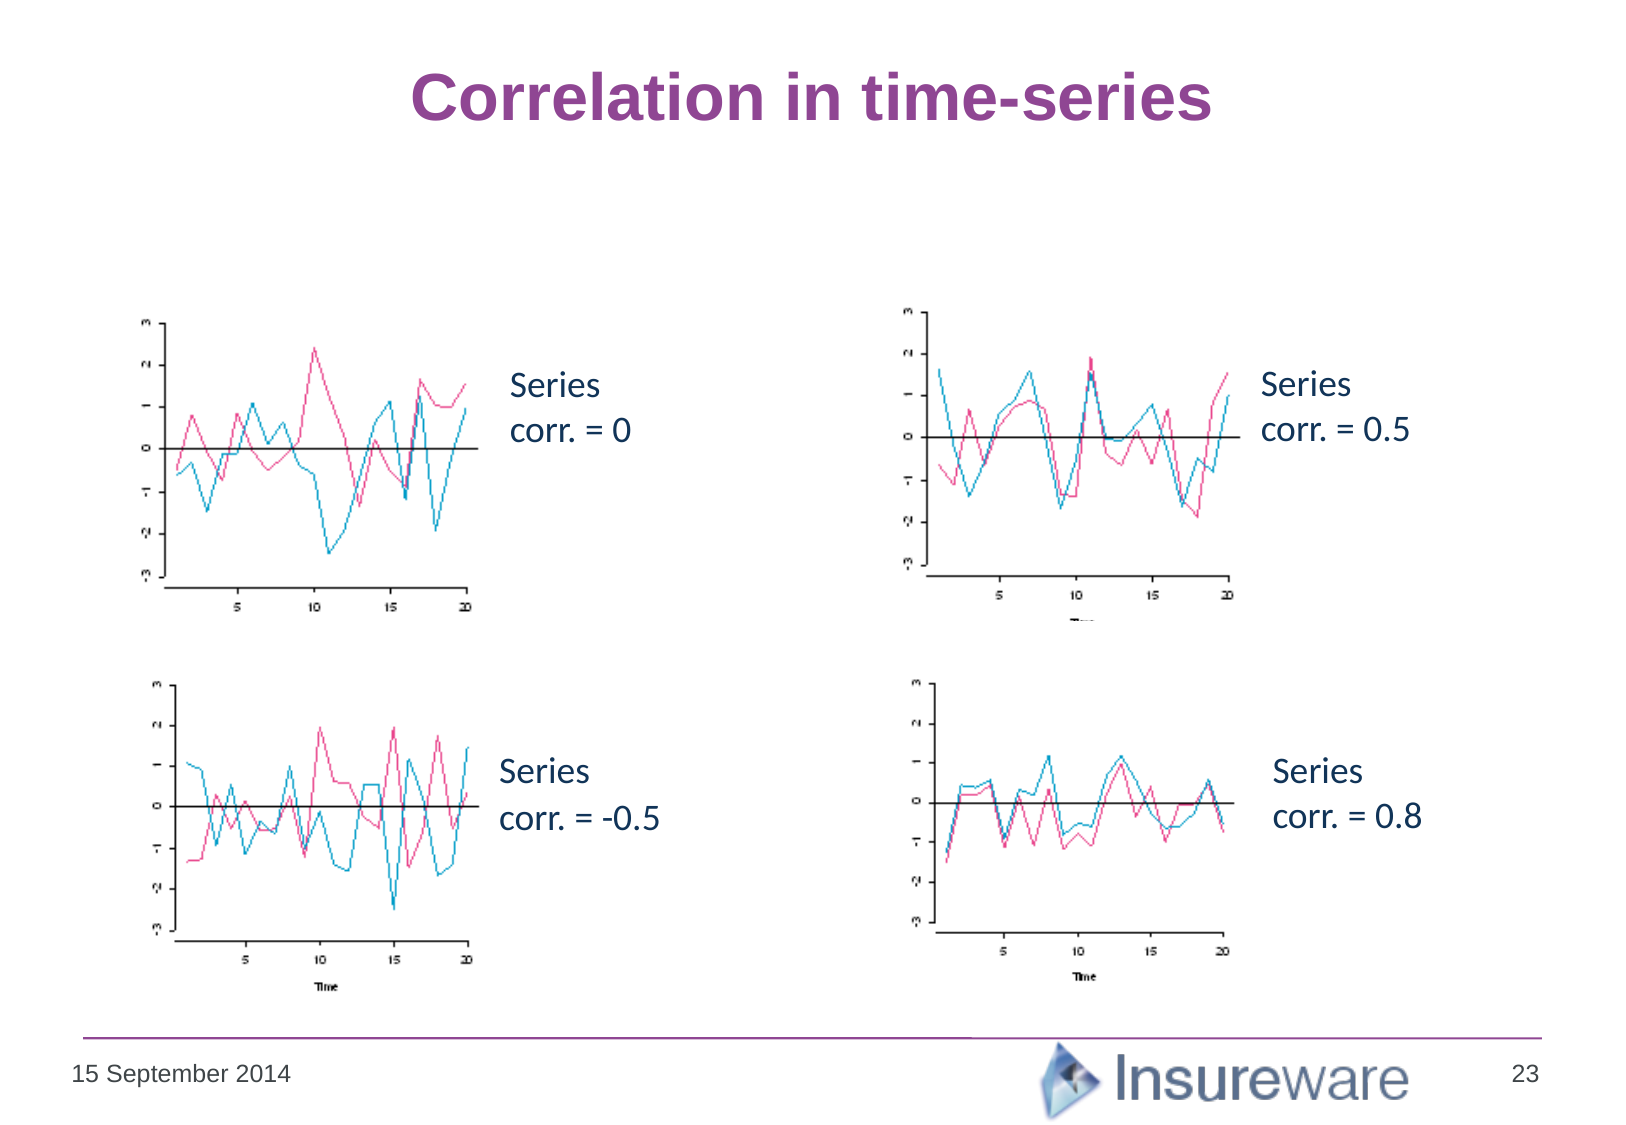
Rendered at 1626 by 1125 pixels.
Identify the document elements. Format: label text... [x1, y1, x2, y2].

picture [870, 245, 1270, 1008]
text_box Series corr. = 0.8 [1274, 738, 1447, 843]
text_box Series corr. = 0 [512, 353, 685, 458]
picture [1036, 1039, 1416, 1125]
slide_number 23 [1439, 1050, 1555, 1106]
title Correlation in time-series [75, 0, 1550, 188]
picture [109, 257, 509, 1008]
text_box Series corr. = 0.5 [1275, 351, 1436, 457]
text_box Series corr. = -0.5 [513, 738, 697, 846]
